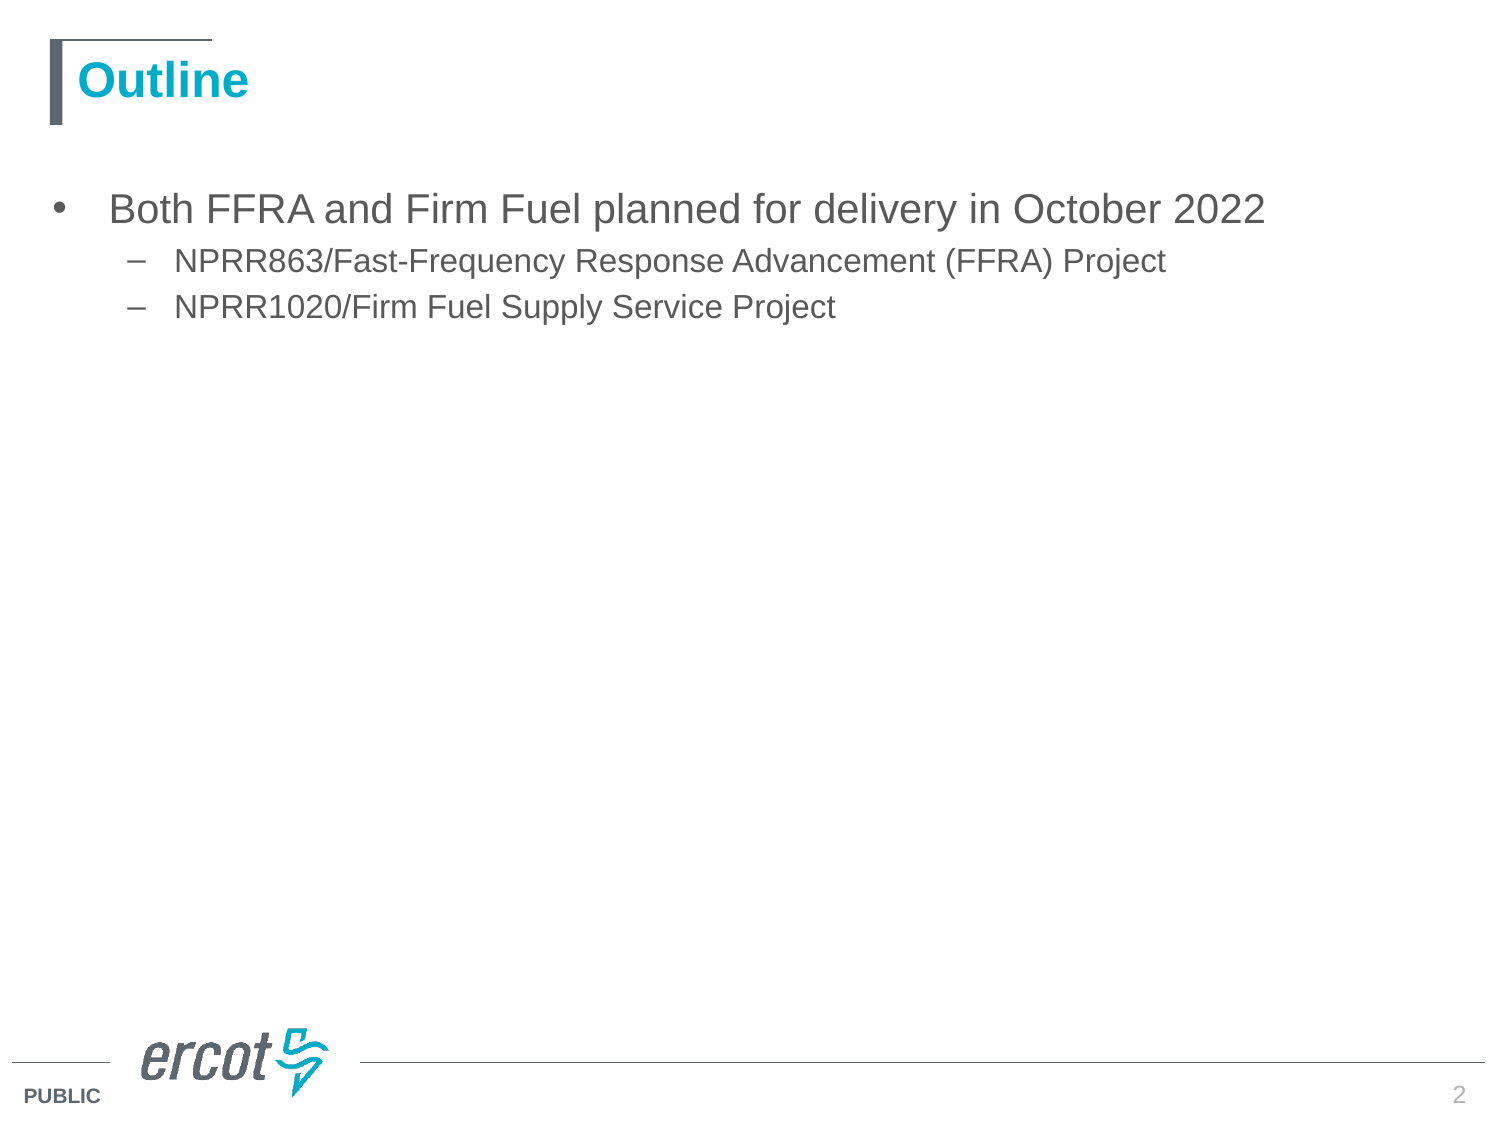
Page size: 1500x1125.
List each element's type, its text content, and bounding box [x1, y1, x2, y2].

title Outline [62, 39, 1063, 125]
picture [137, 1024, 332, 1100]
list Both FFRA and Firm Fuel planned for delivery in October 2022 NPRR863/Fast-Frequency Response Advancement (FFRA) Project NPRR1020/Firm Fuel Supply Service Project [37, 174, 1463, 950]
slide_number 2 [1437, 1076, 1475, 1112]
